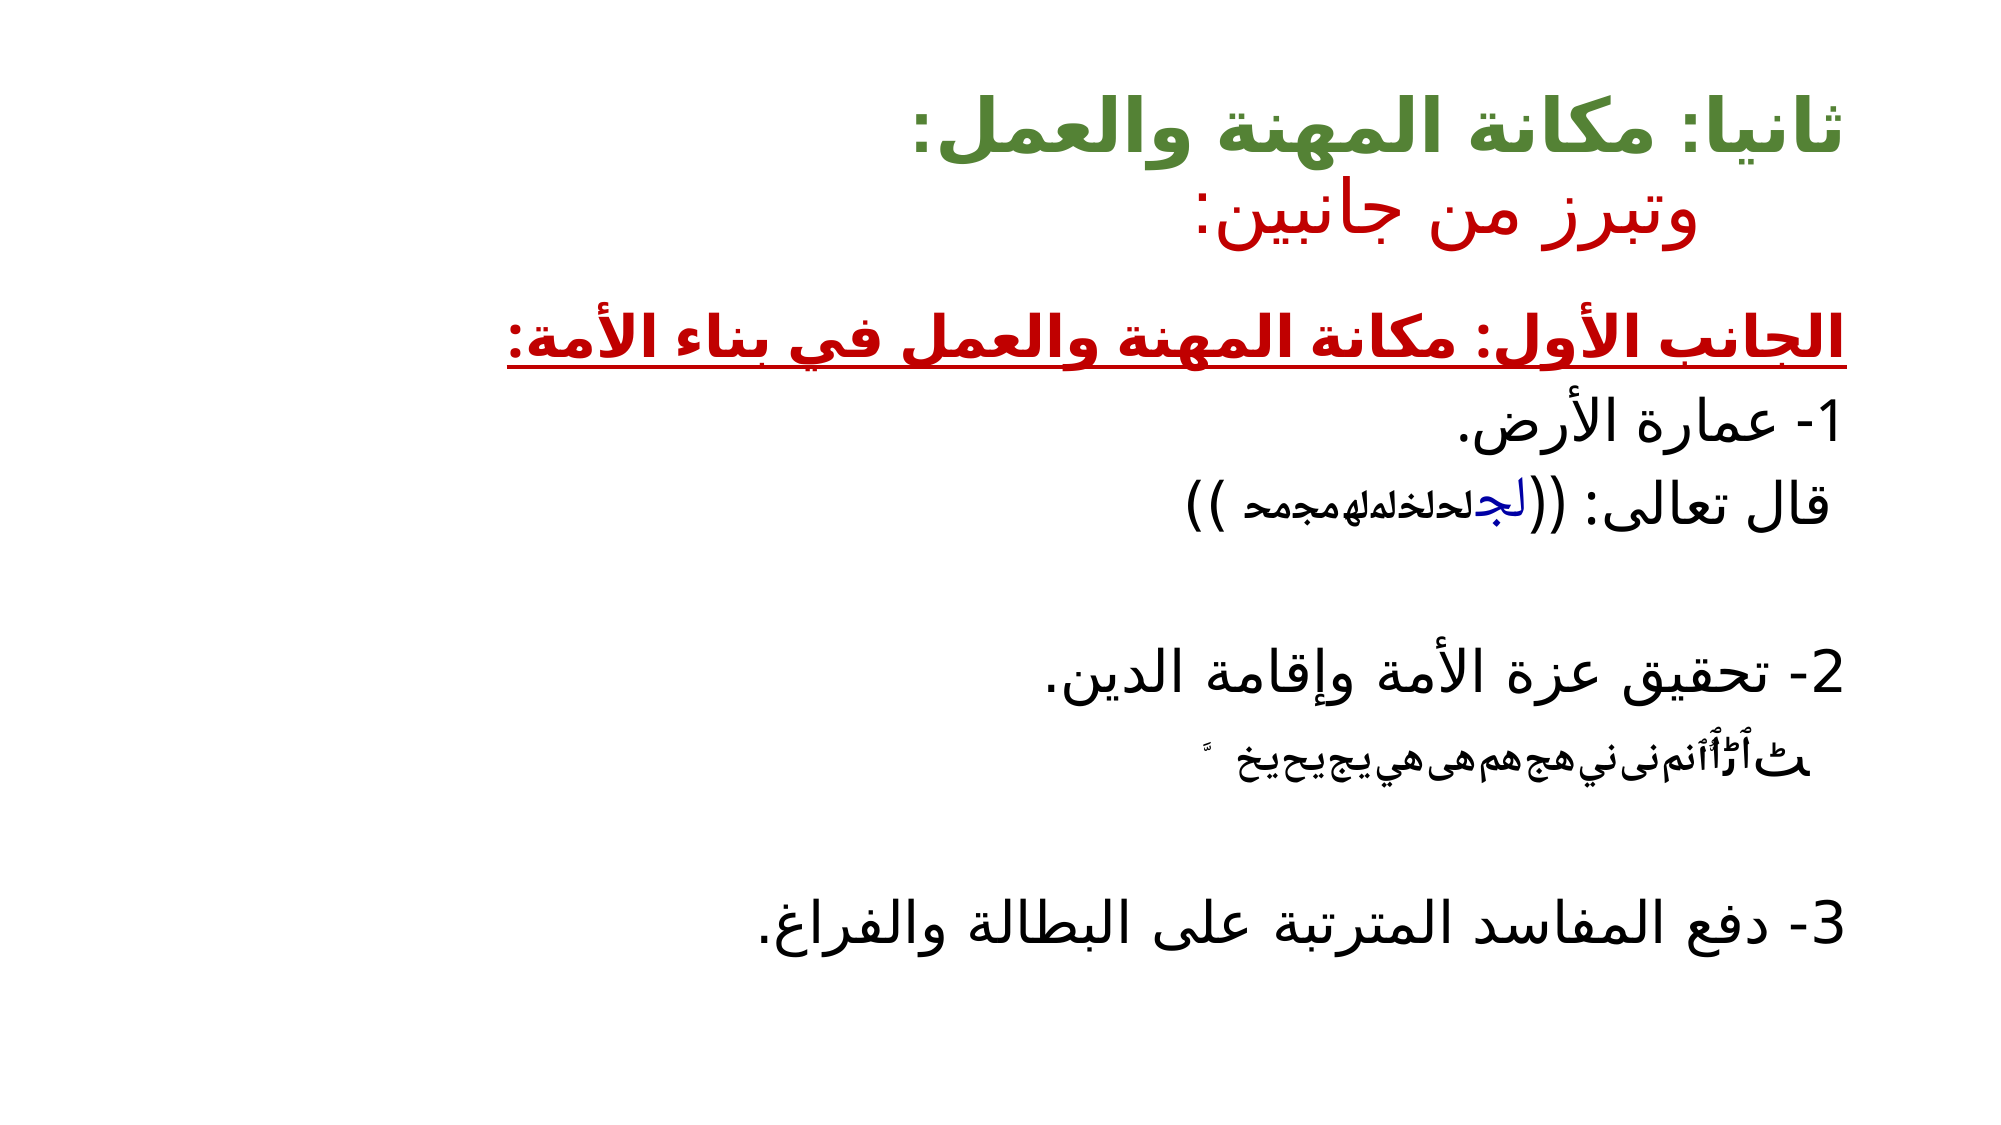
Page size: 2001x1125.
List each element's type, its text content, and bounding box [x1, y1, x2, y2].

title ثانيا: مكانة المهنة والعمل: وتبرز من جانبين: [137, 59, 1863, 278]
list الجانب الأول: مكانة المهنة والعمل في بناء الأمة: 1- عمارة الأرض. قال تعالى: ((ﳉ ﳊ ﳋ ﳌ ﳍ ﳎ ﳏ )) 2- تحقيق عزة الأمة وإقامة الدين. ﭧﭐﭨﭐﱡﭐ ﱎ ﱏ ﱐ ﱑ ﱒ ﱓ ﱔ ﱕ ﱖ ﱗ ﱠ 3- دفع المفاسد المترتبة على البطالة والفراغ. [137, 299, 1863, 1014]
